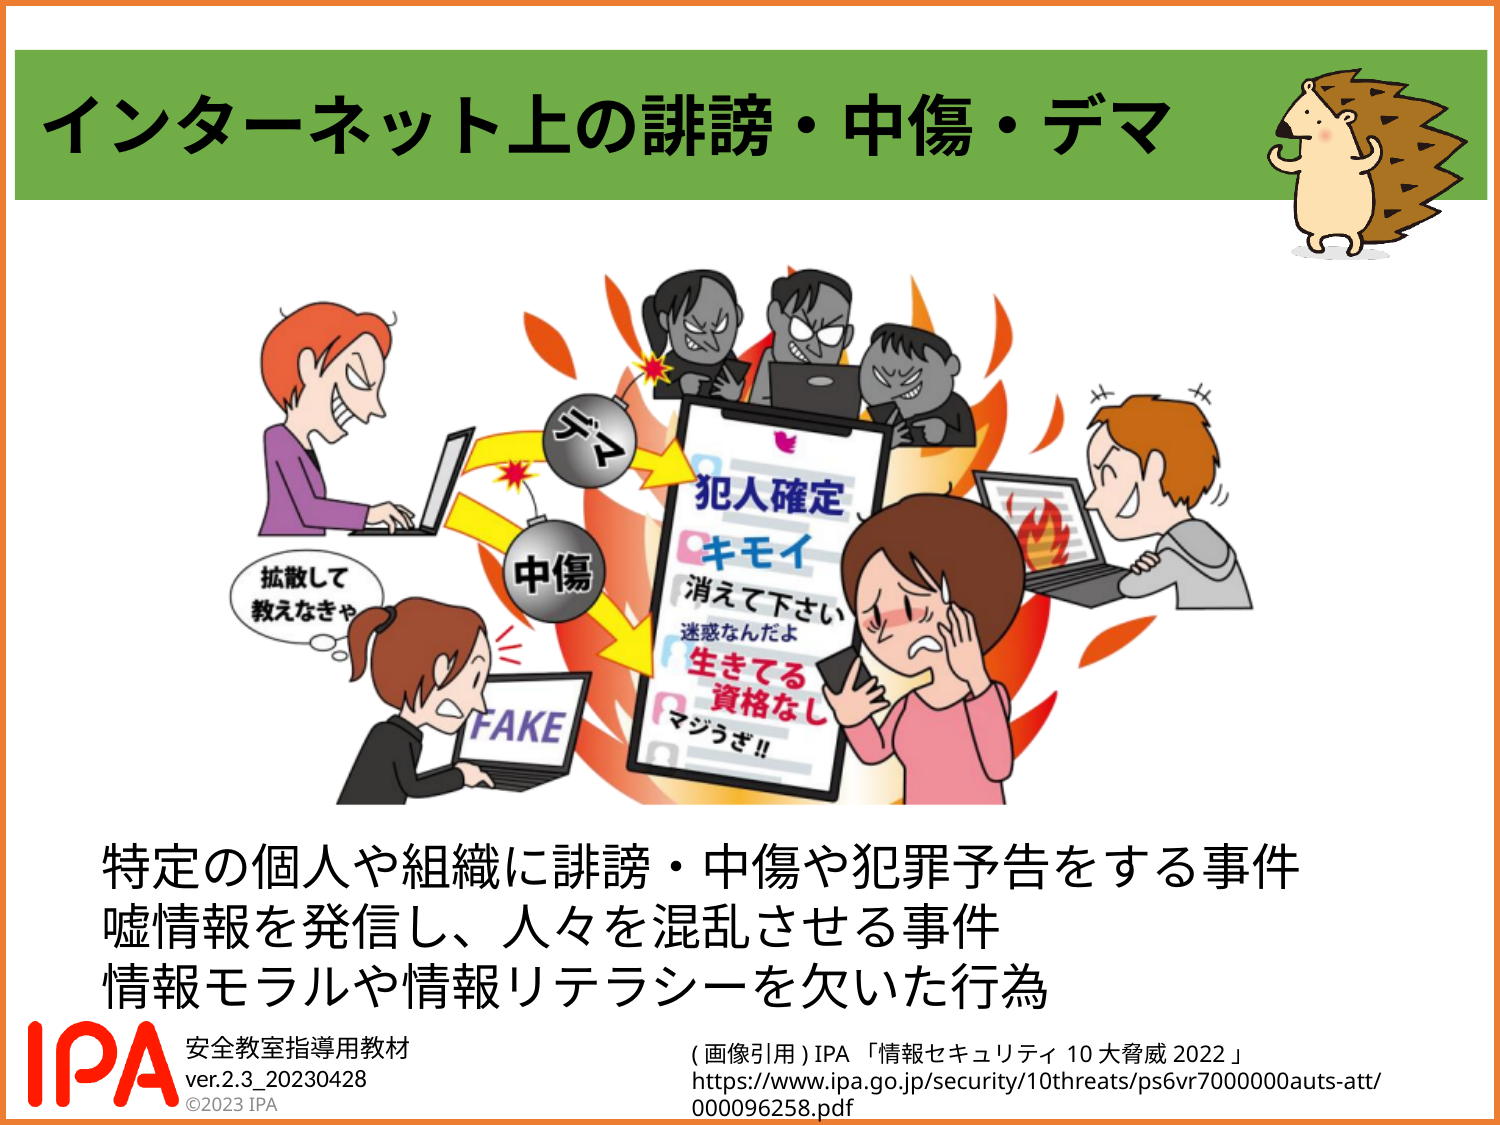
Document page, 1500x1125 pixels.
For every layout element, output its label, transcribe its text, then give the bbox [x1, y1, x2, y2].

text_box 特定の個人や組織に誹謗・中傷や犯罪予告をする事件 嘘情報を発信し、人々を混乱させる事件 情報モラルや情報リテラシーを欠いた行為 [86, 827, 1479, 1023]
picture [224, 68, 1468, 816]
picture [28, 1021, 179, 1107]
text_box (画像引用) IPA「情報セキュリティ10大脅威2022」 https://www.ipa.go.jp/security/10threats/ps6vr7000000auts-att/000096258.pdf [676, 1031, 1500, 1125]
title インターネット上の誹謗・中傷・デマ [24, 57, 1331, 191]
